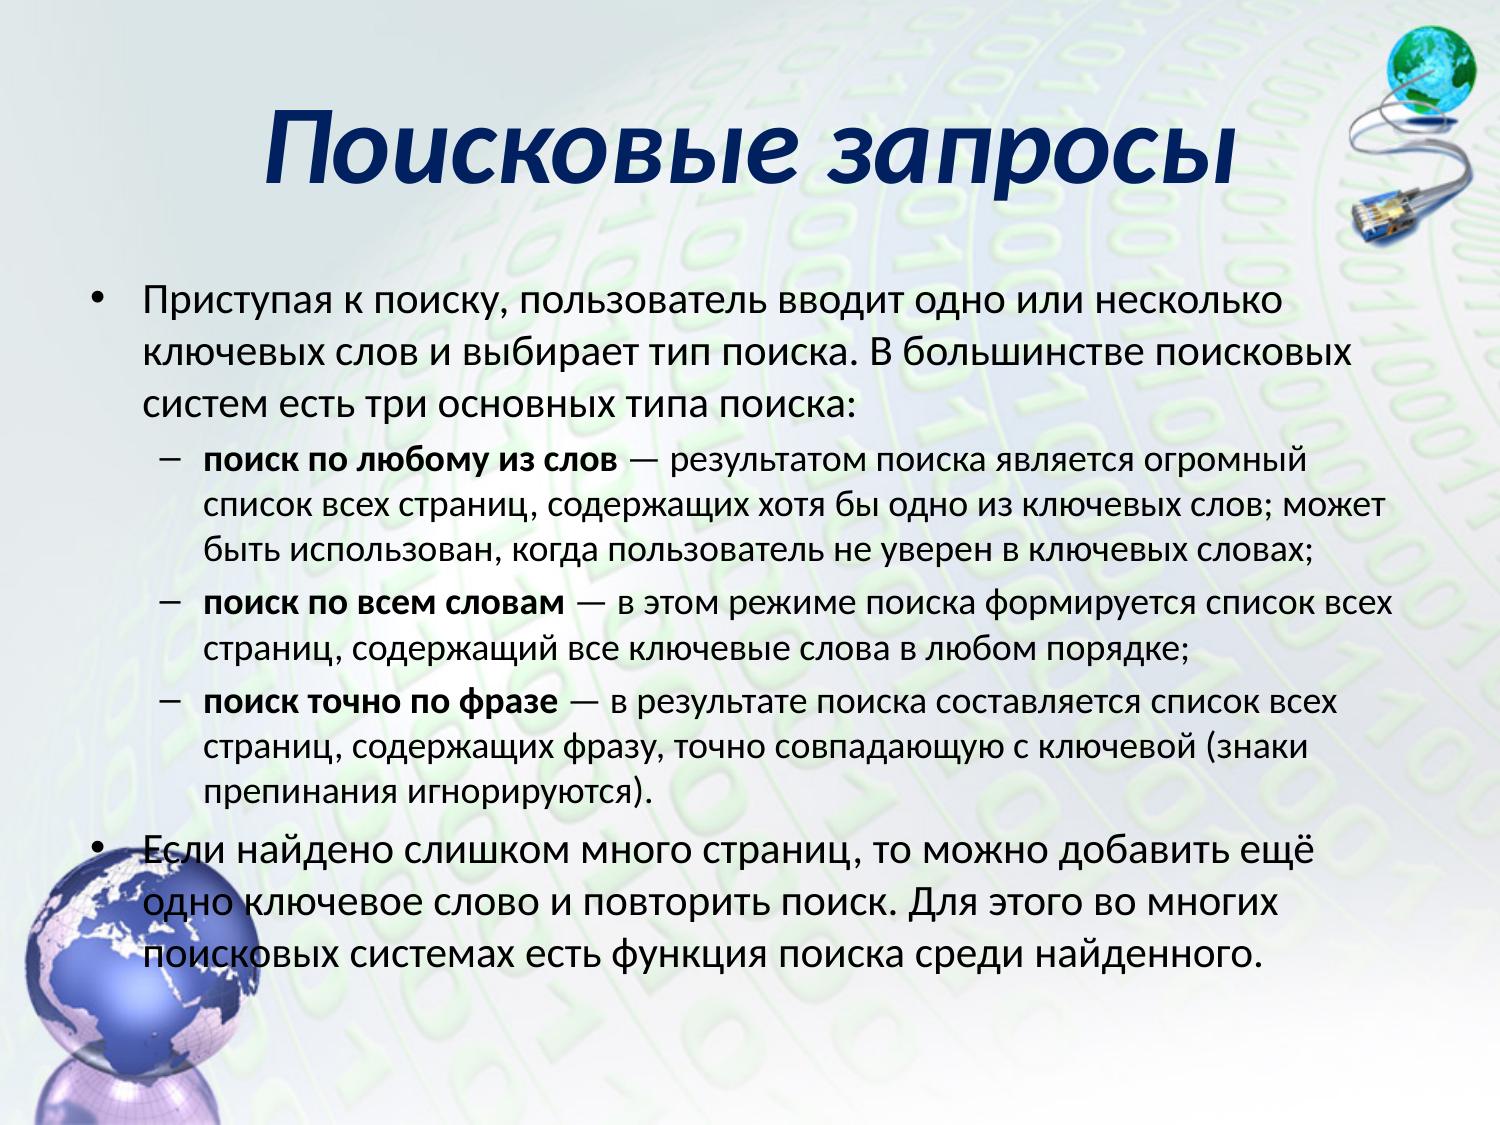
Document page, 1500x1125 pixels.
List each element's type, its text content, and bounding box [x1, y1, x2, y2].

list Приступая к поиску, пользователь вводит одно или несколько ключевых слов и выбирает тип поиска. В большинстве поисковых систем есть три основных типа поиска: поиск по любому из слов — результатом поиска является огромный список всех страниц, содержащих хотя бы одно из ключевых слов; может быть использован, когда пользователь не уверен в ключевых словах; поиск по всем словам — в этом режиме поиска формируется список всех страниц, содержащий все ключевые слова в любом порядке; поиск точно по фразе — в результате поиска составляется список всех страниц, содержащих фразу, точно совпадающую с ключевой (знаки препинания игнорируются). Если найдено слишком много страниц, то можно добавить ещё одно ключевое слово и повторить поиск. Для этого во многих поисковых системах есть функция поиска среди найденного. [75, 262, 1425, 1005]
picture [0, 0, 1500, 1125]
title Поисковые запросы [75, 45, 1425, 233]
